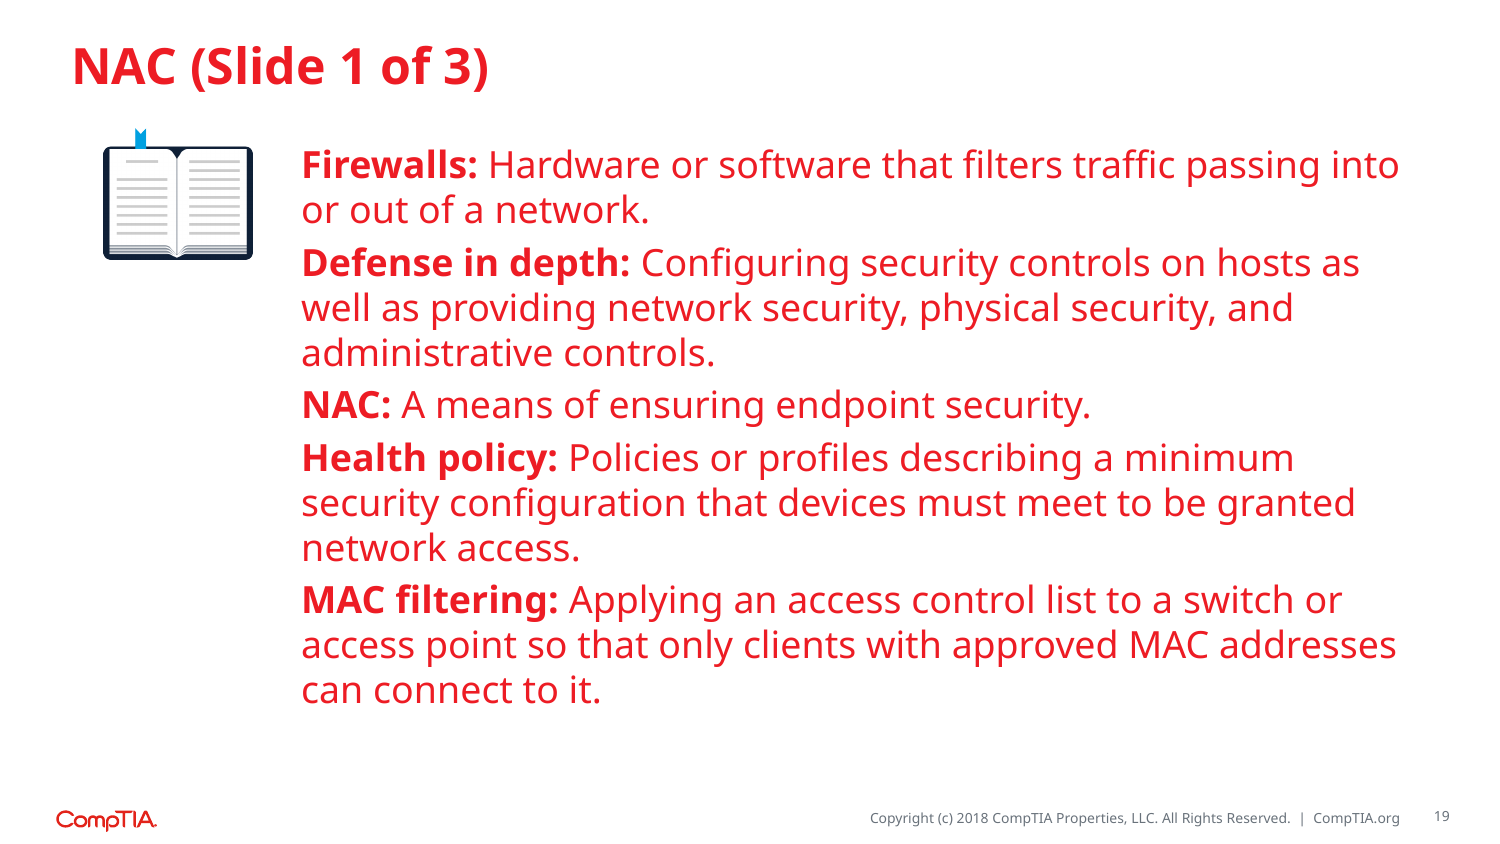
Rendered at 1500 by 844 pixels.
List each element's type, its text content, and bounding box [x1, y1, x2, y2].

slide_number 19 [1407, 800, 1450, 835]
list Firewalls: Hardware or software that filters traffic passing into or out of a network. Defense in depth: Configuring security controls on hosts as well as providing network security, physical security, and administrative controls. NAC: A means of ensuring endpoint security. Health policy: Policies or profiles describing a minimum security configuration that devices must meet to be granted network access. MAC filtering: Applying an access control list to a switch or access point so that only clients with approved MAC addresses can connect to it. [286, 133, 1444, 228]
title NAC (Slide 1 of 3) [56, 12, 1444, 117]
picture [103, 128, 253, 260]
